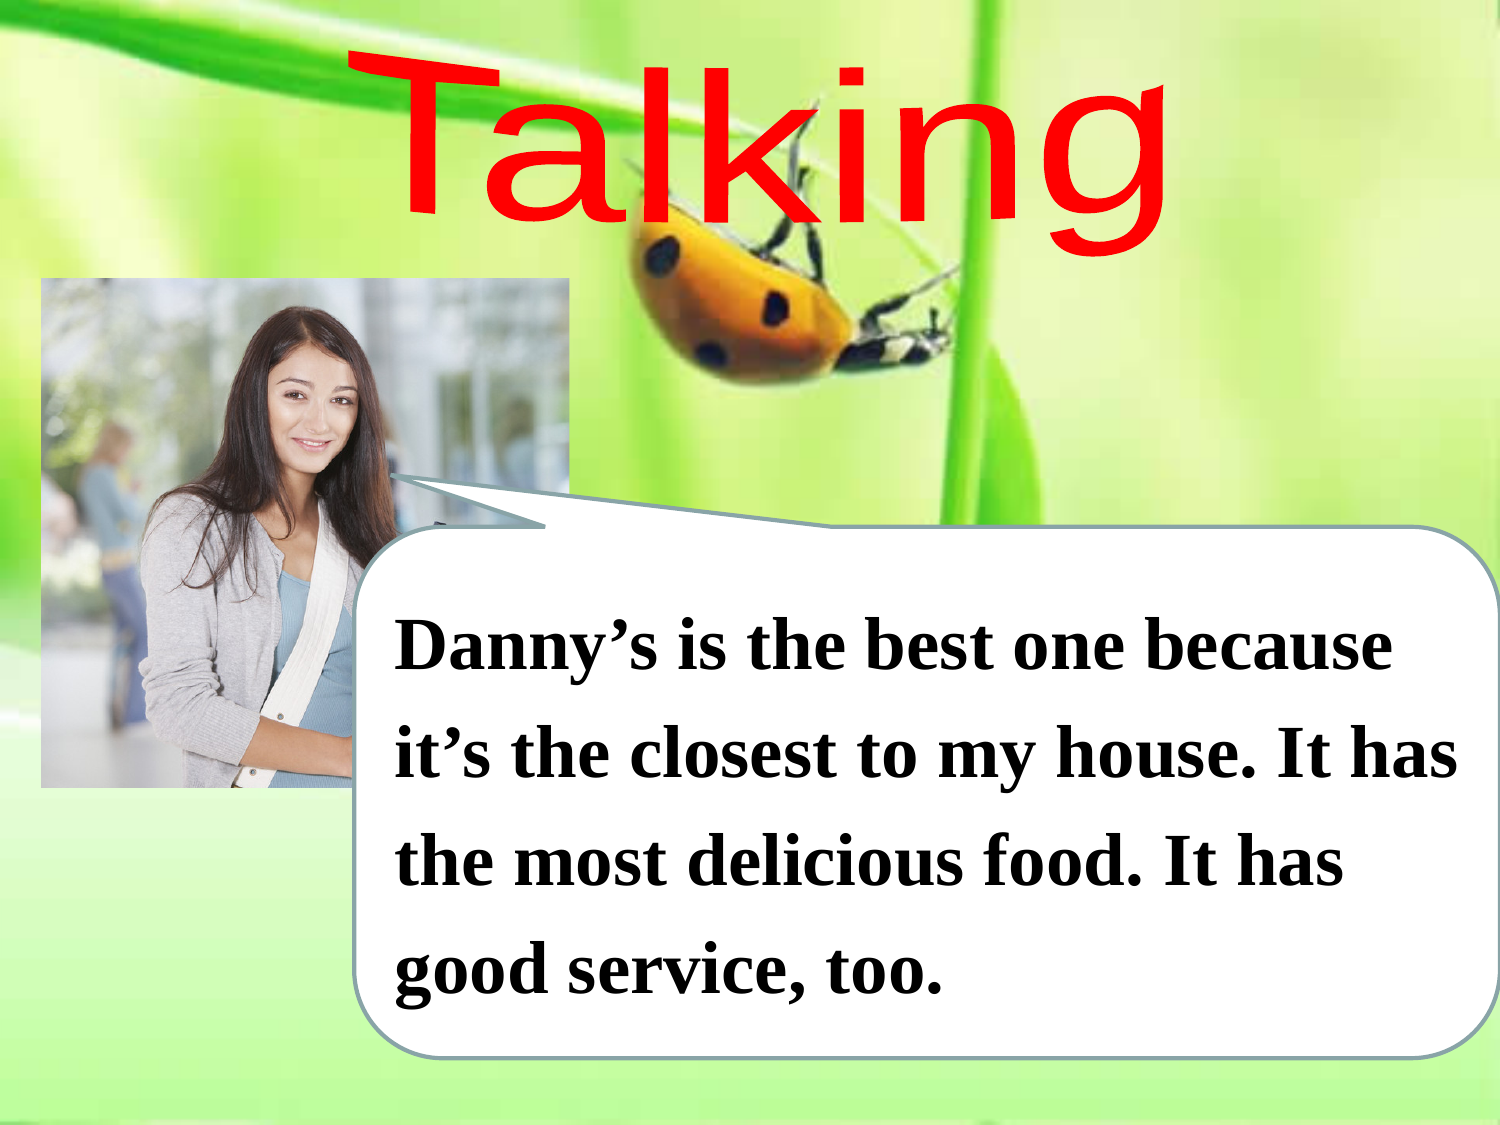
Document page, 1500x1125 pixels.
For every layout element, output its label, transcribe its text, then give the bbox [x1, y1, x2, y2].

picture [0, 0, 1500, 1125]
text_box Danny’s is the best one because it’s the closest to my house. It has the most delicious food. It has good service, too. [354, 496, 1500, 1059]
